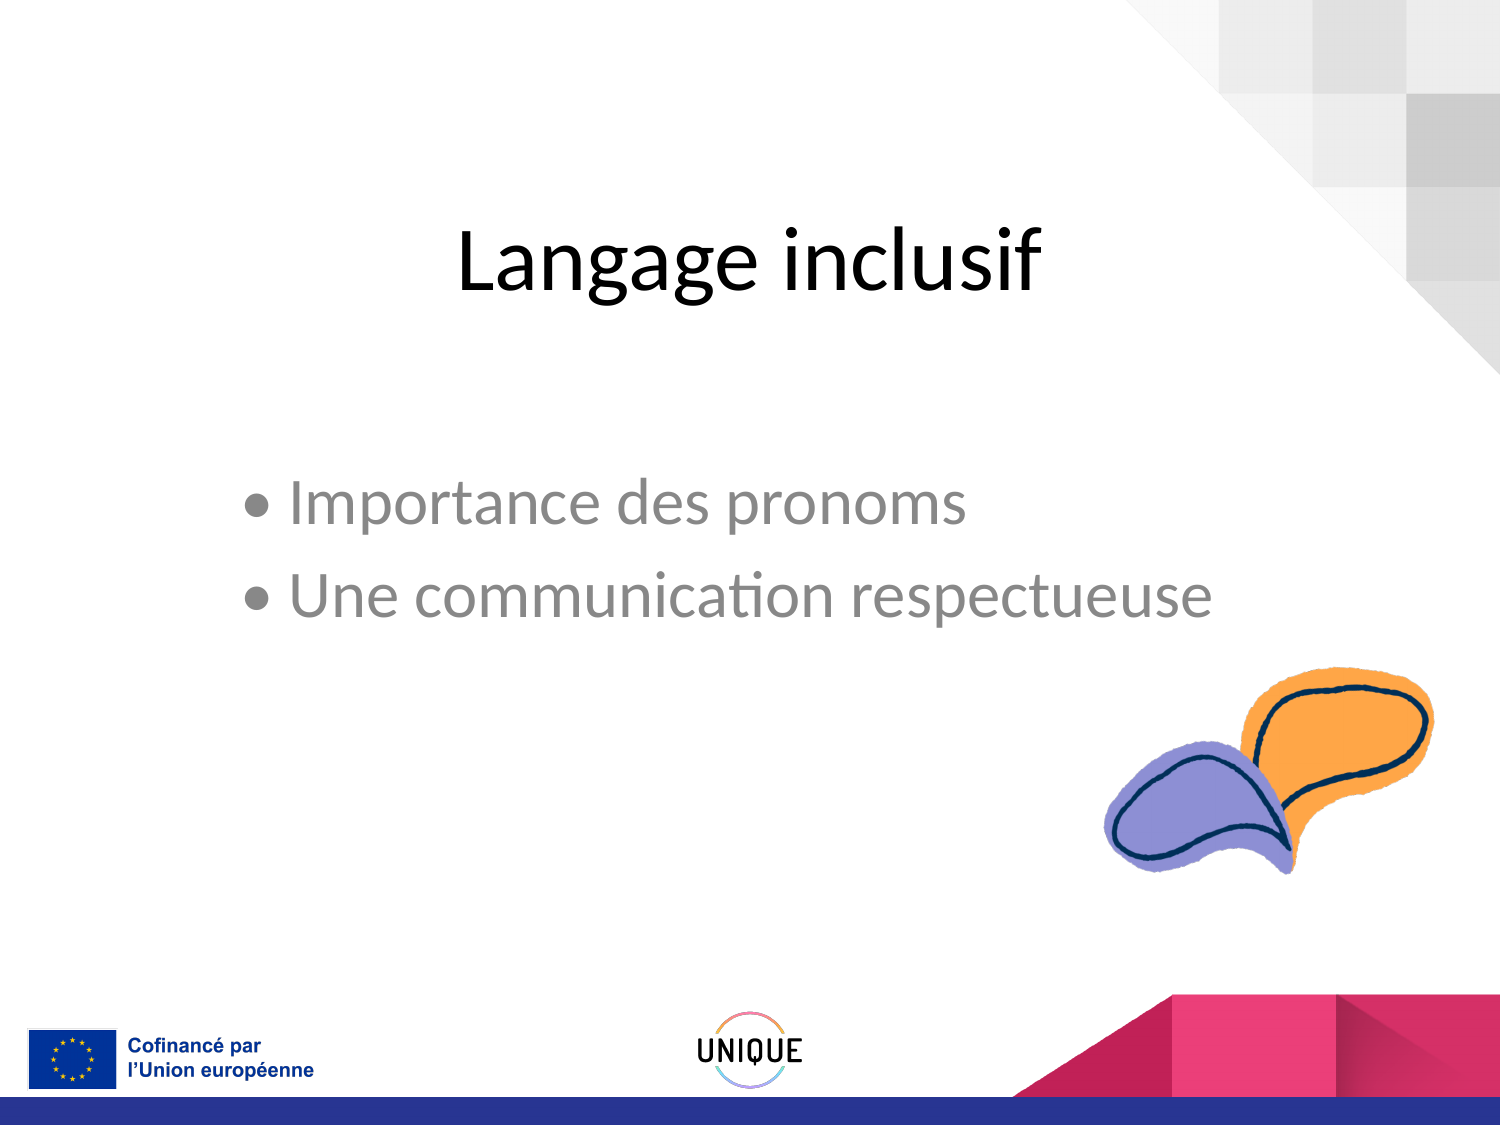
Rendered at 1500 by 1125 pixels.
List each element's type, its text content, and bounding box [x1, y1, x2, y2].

subtitle • Importance des pronoms • Une communication respectueuse [225, 450, 1275, 738]
title Langage inclusif [112, 132, 1388, 375]
picture [1125, 0, 1500, 375]
picture [0, 559, 1500, 1125]
